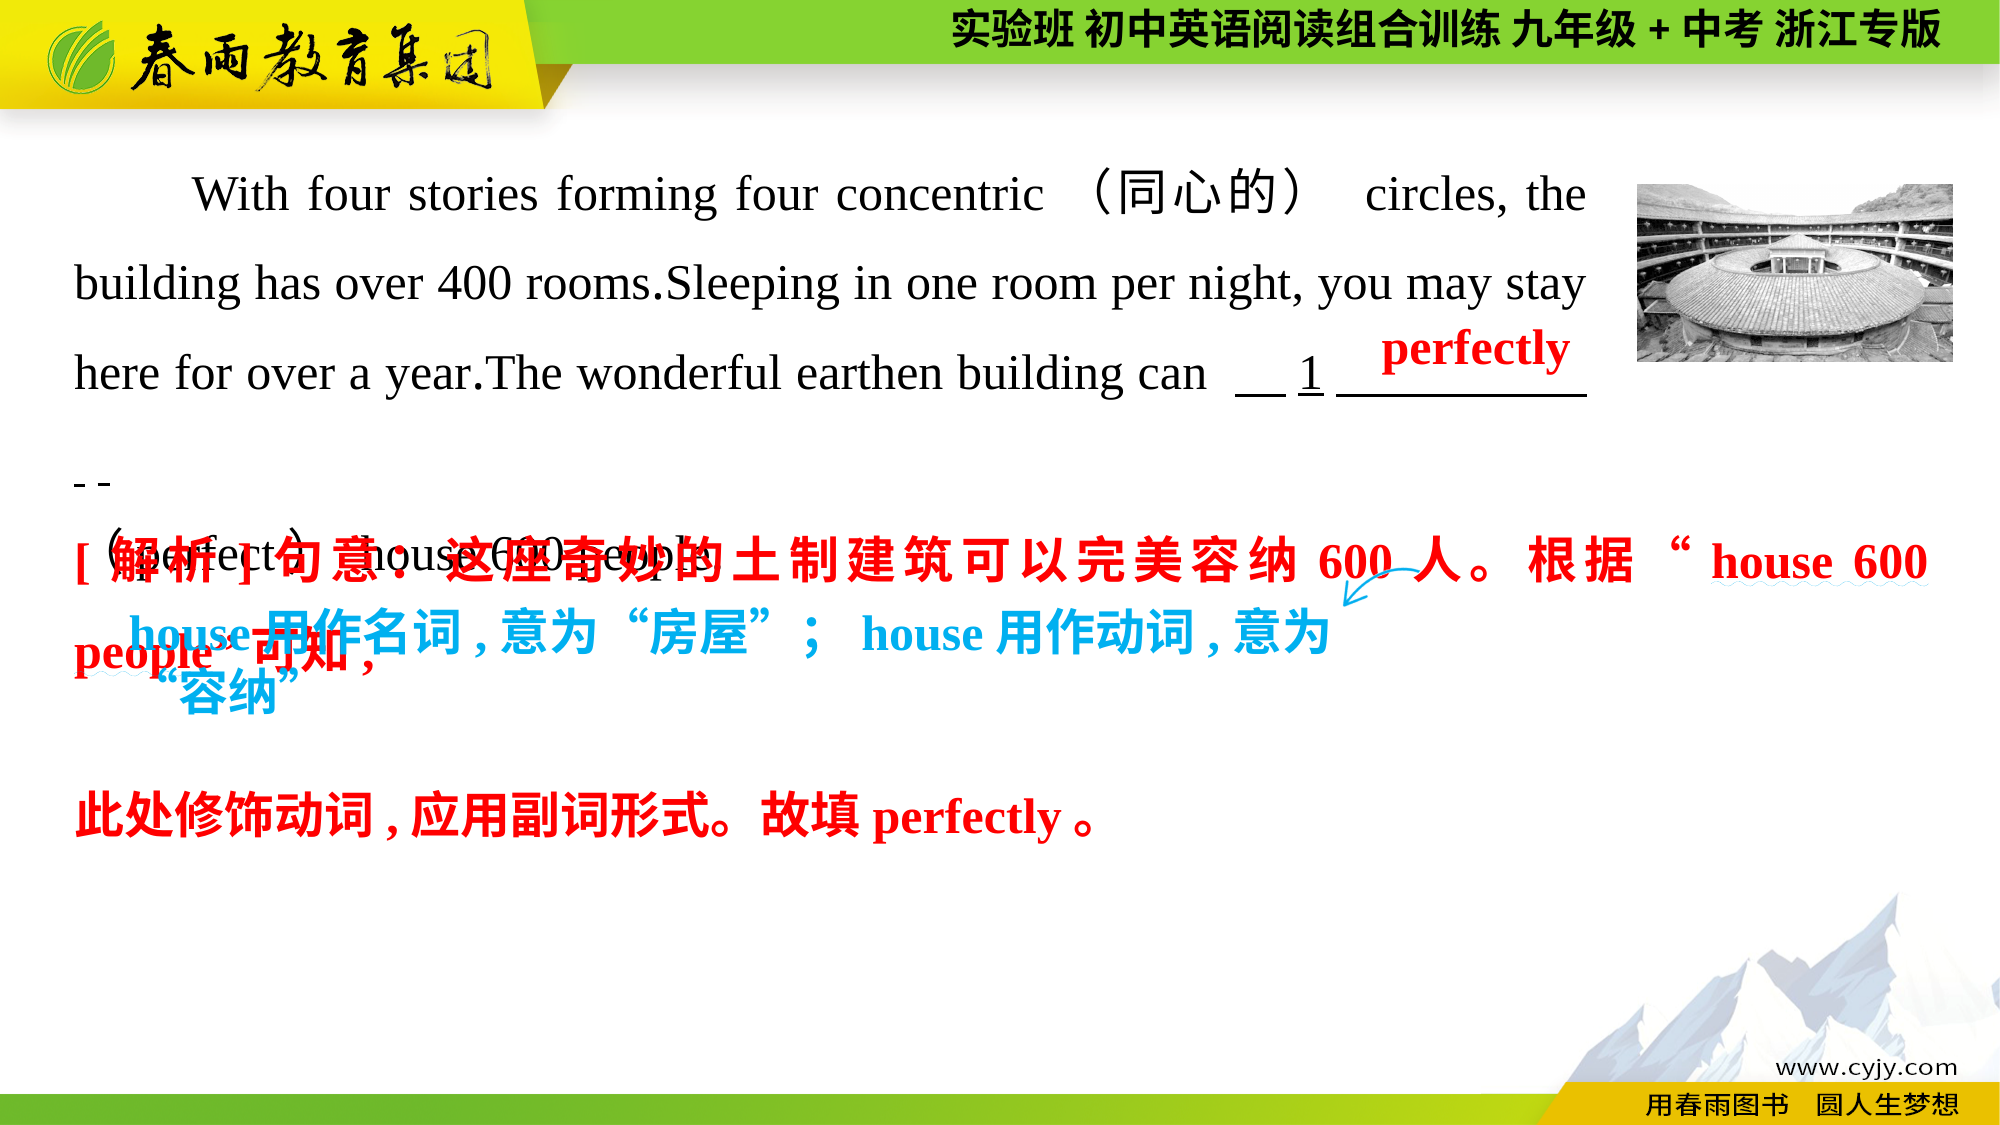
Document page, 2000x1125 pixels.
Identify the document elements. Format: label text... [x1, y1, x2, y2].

text_box [解析]句意：这座奇妙的土制建筑可以完美容纳600人。根据“house 600 people”可知, 此处修饰动词,应用副词形式。故填perfectly。 [59, 490, 1944, 851]
list With four stories forming four concentric（同心的） circles, the building has over 400 rooms.Sleeping in one room per night, you may stay here for over a year.The wonderful earthen building can 1 . （perfect） house 600 people. [59, 122, 1603, 490]
text_box perfectly [1366, 306, 1586, 382]
text_box house用作名词,意为“房屋”；house用作动词,意为“容纳” [113, 593, 1414, 728]
picture [0, 0, 2000, 1125]
